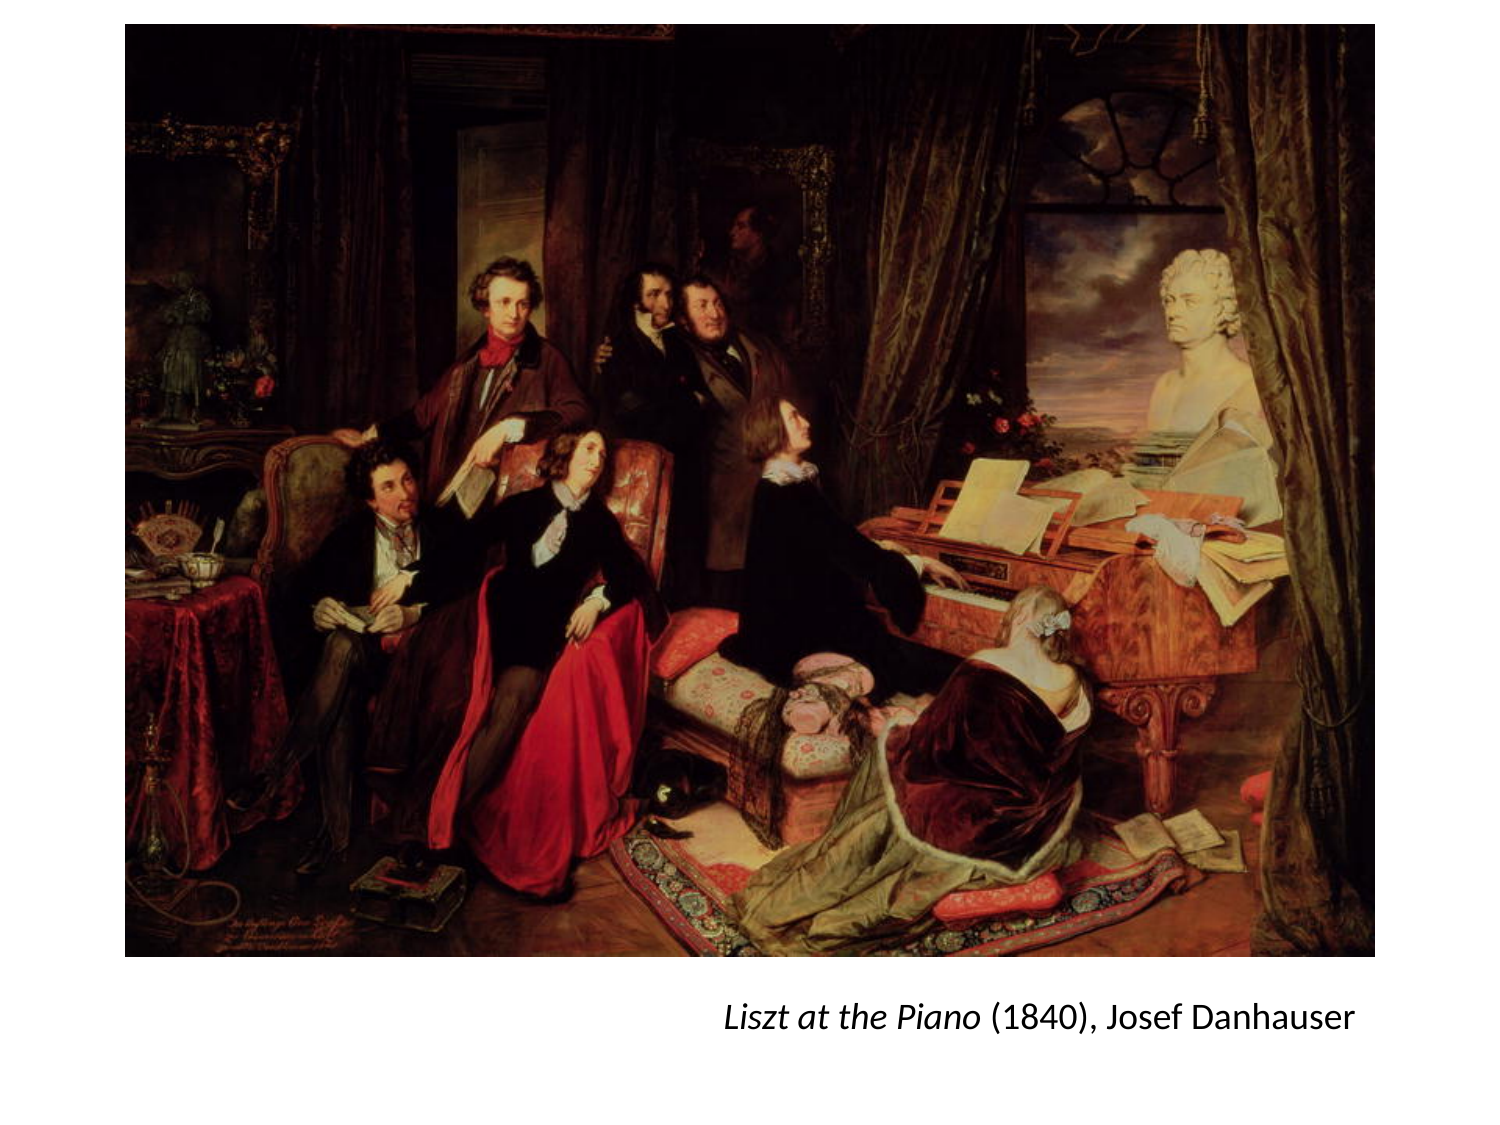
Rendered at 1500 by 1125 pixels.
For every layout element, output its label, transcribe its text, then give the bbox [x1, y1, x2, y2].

text_box Liszt at the Piano (1840), Josef Danhauser [708, 984, 1371, 1045]
picture [124, 24, 1376, 957]
